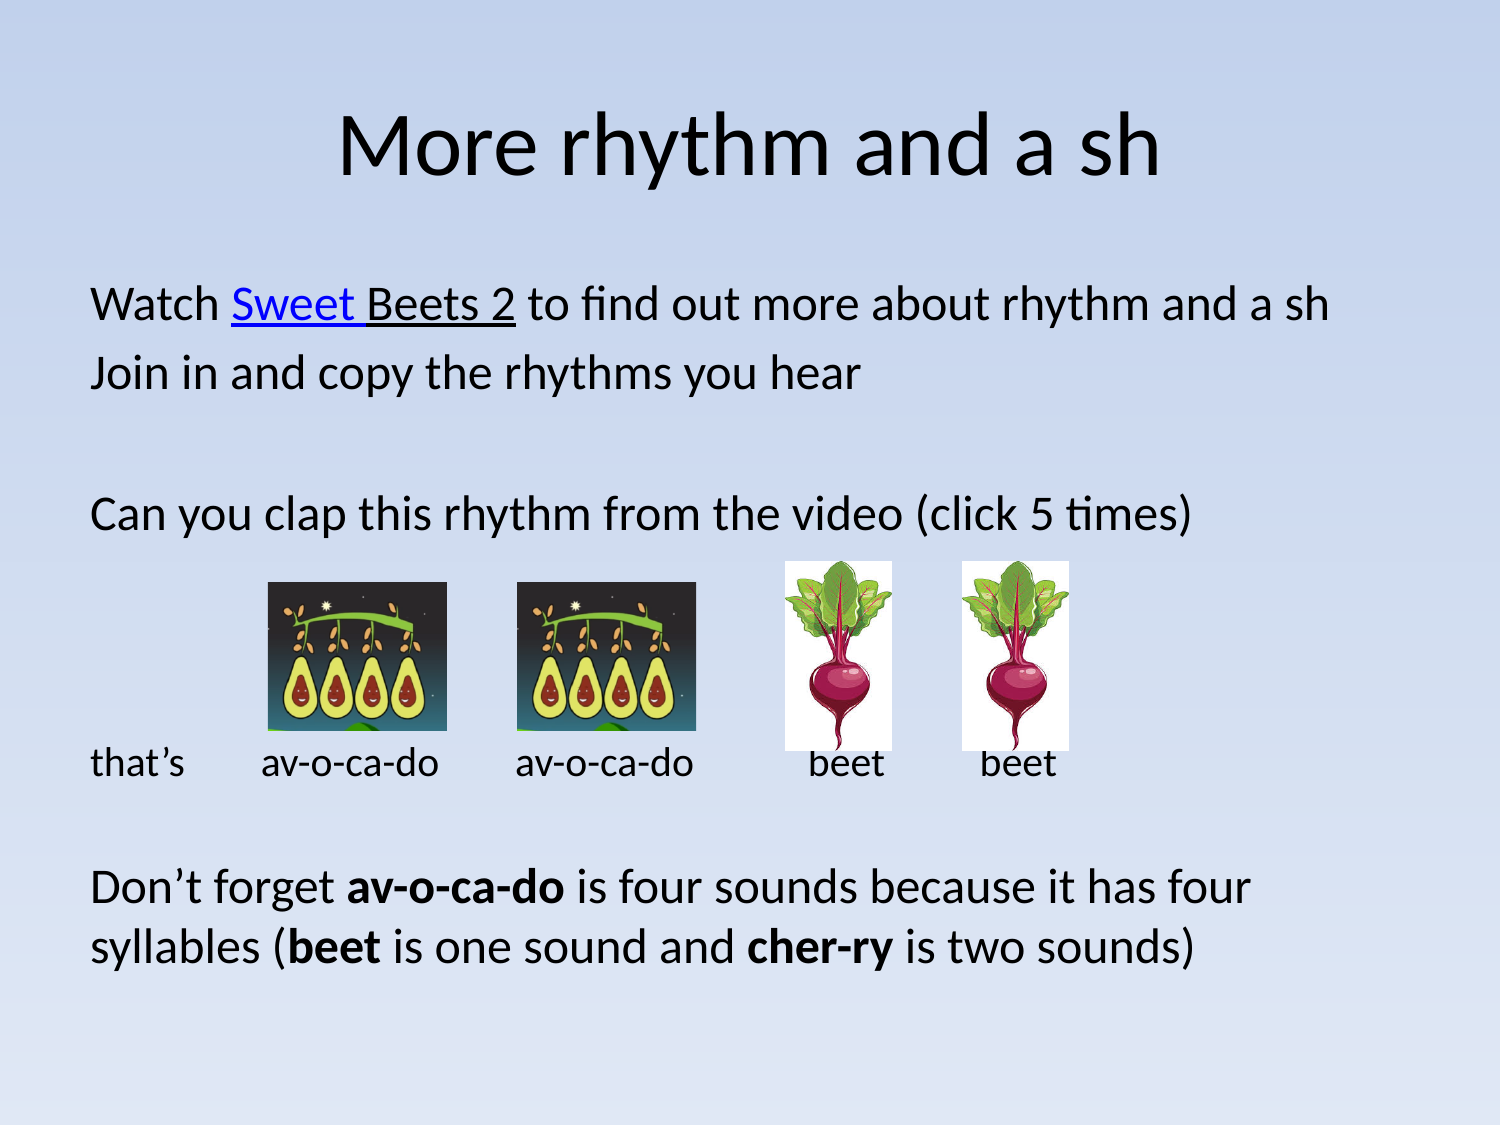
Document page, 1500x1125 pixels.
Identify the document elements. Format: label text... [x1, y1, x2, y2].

picture [267, 581, 448, 731]
picture [785, 561, 892, 751]
picture [962, 561, 1069, 751]
list Watch Sweet Beets 2 to find out more about rhythm and a sh Join in and copy the rhythms you hear Can you clap this rhythm from the video (click 5 times) that’s av-o-ca-do av-o-ca-do beet beet Don’t forget av-o-ca-do is four sounds because it has four syllables (beet is one sound and cher-ry is two sounds) [75, 262, 1425, 1005]
title More rhythm and a sh [75, 45, 1425, 233]
picture [516, 581, 697, 731]
